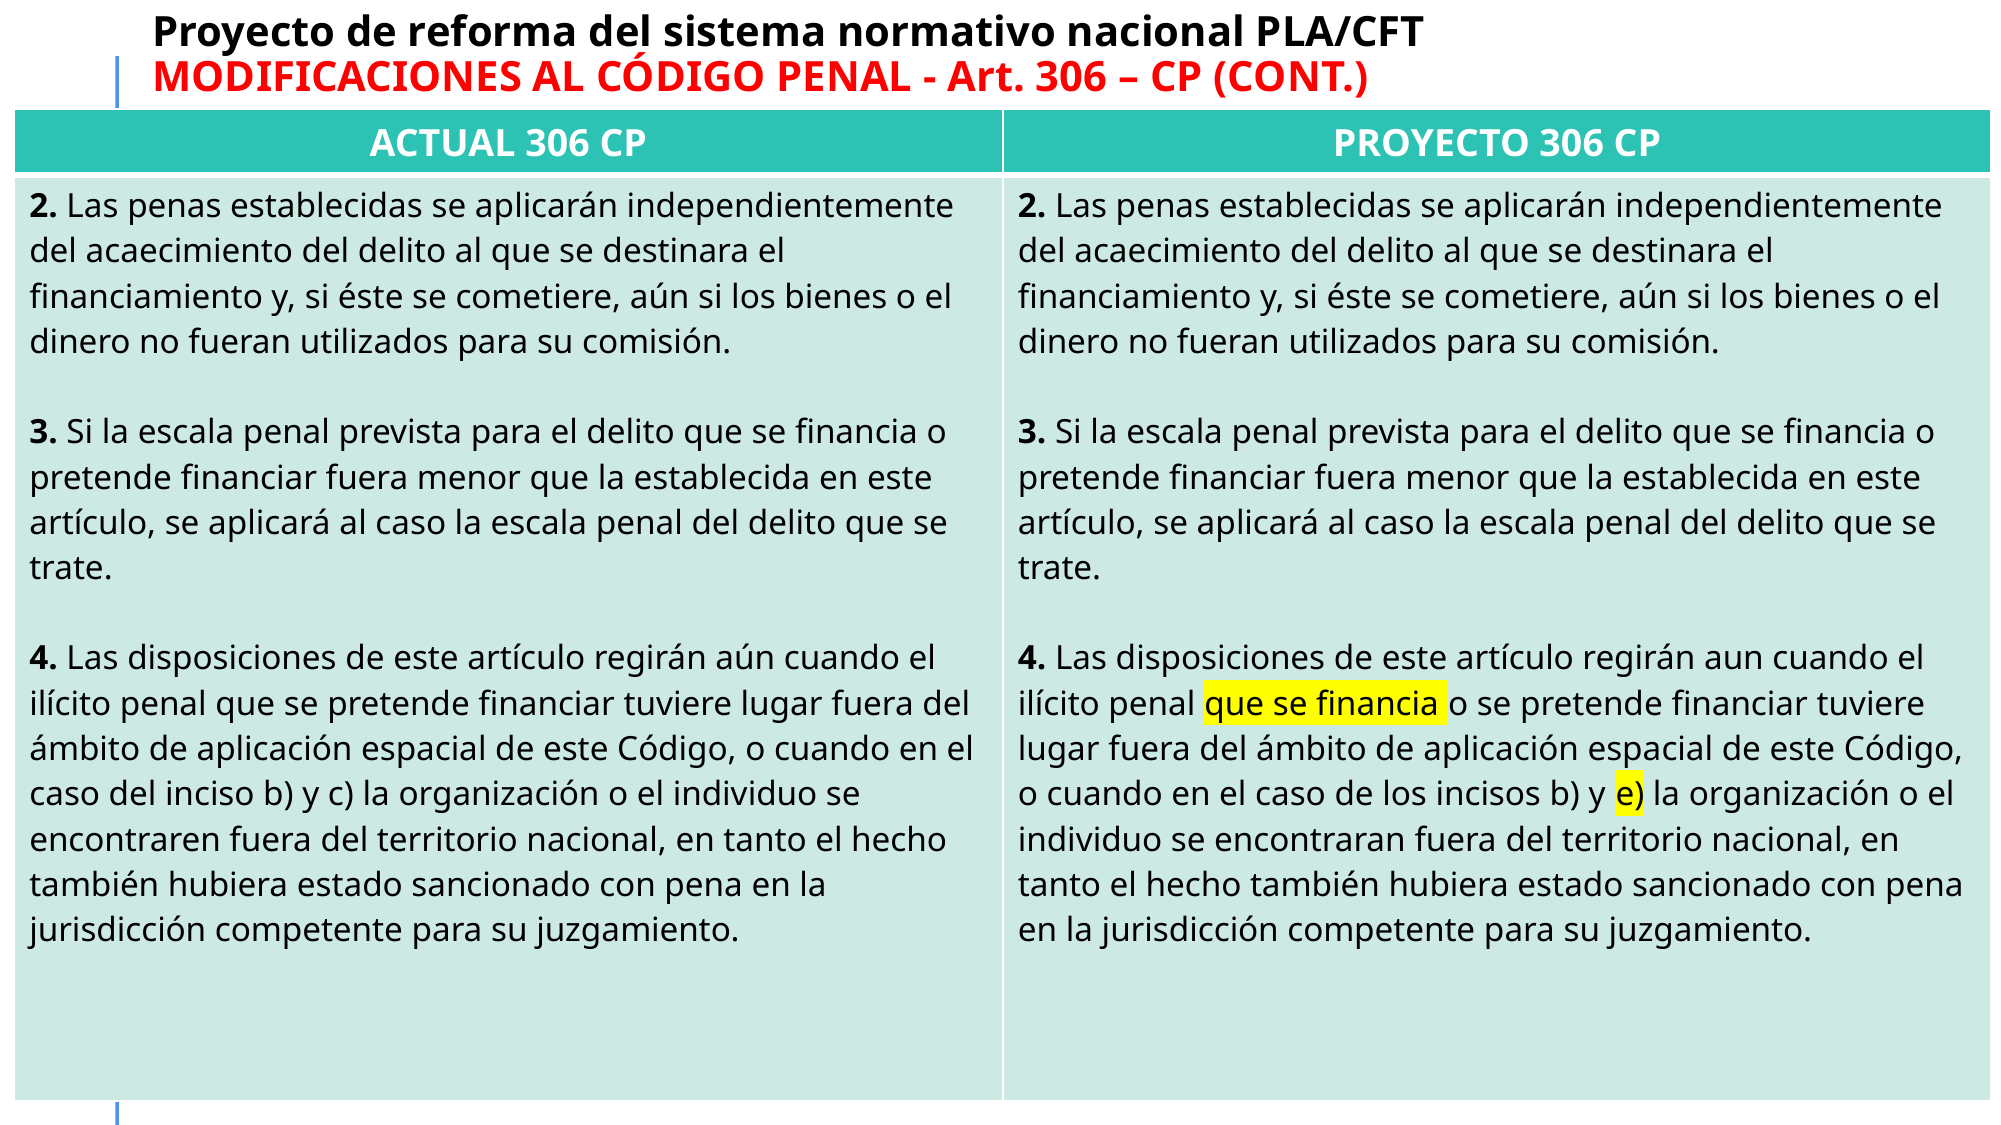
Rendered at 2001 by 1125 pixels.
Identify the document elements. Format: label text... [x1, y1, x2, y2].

table_header PROYECTO 306 CP [1004, 110, 1990, 172]
table_cell 2. Las penas establecidas se aplicarán independientemente del acaecimiento del delito al que se destinara el financiamiento y, si éste se cometiere, aún si los bienes o el dinero no fueran utilizados para su comisión. 3. Si la escala penal prevista para el delito que se financia o pretende financiar fuera menor que la establecida en este artículo, se aplicará al caso la escala penal del delito que se trate. 4. Las disposiciones de este artículo regirán aún cuando el ilícito penal que se pretende financiar tuviere lugar fuera del ámbito de aplicación espacial de este Código, o cuando en el caso del inciso b) y c) la organización o el individuo se encontraren fuera del territorio nacional, en tanto el hecho también hubiera estado sancionado con pena en la jurisdicción competente para su juzgamiento. [15, 178, 1002, 1100]
table_cell 2. Las penas establecidas se aplicarán independientemente del acaecimiento del delito al que se destinara el financiamiento y, si éste se cometiere, aún si los bienes o el dinero no fueran utilizados para su comisión. 3. Si la escala penal prevista para el delito que se financia o pretende financiar fuera menor que la establecida en este artículo, se aplicará al caso la escala penal del delito que se trate. 4. Las disposiciones de este artículo regirán aun cuando el ilícito penal que se financia o se pretende financiar tuviere lugar fuera del ámbito de aplicación espacial de este Código, o cuando en el caso de los incisos b) y e) la organización o el individuo se encontraran fuera del territorio nacional, en tanto el hecho también hubiera estado sancionado con pena en la jurisdicción competente para su juzgamiento. [1004, 178, 1990, 1100]
table_header ACTUAL 306 CP [15, 110, 1002, 172]
title Proyecto de reforma del sistema normativo nacional PLA/CFT MODIFICACIONES AL CÓDIGO PENAL - Art. 306 – CP (CONT.) [137, 0, 1863, 108]
